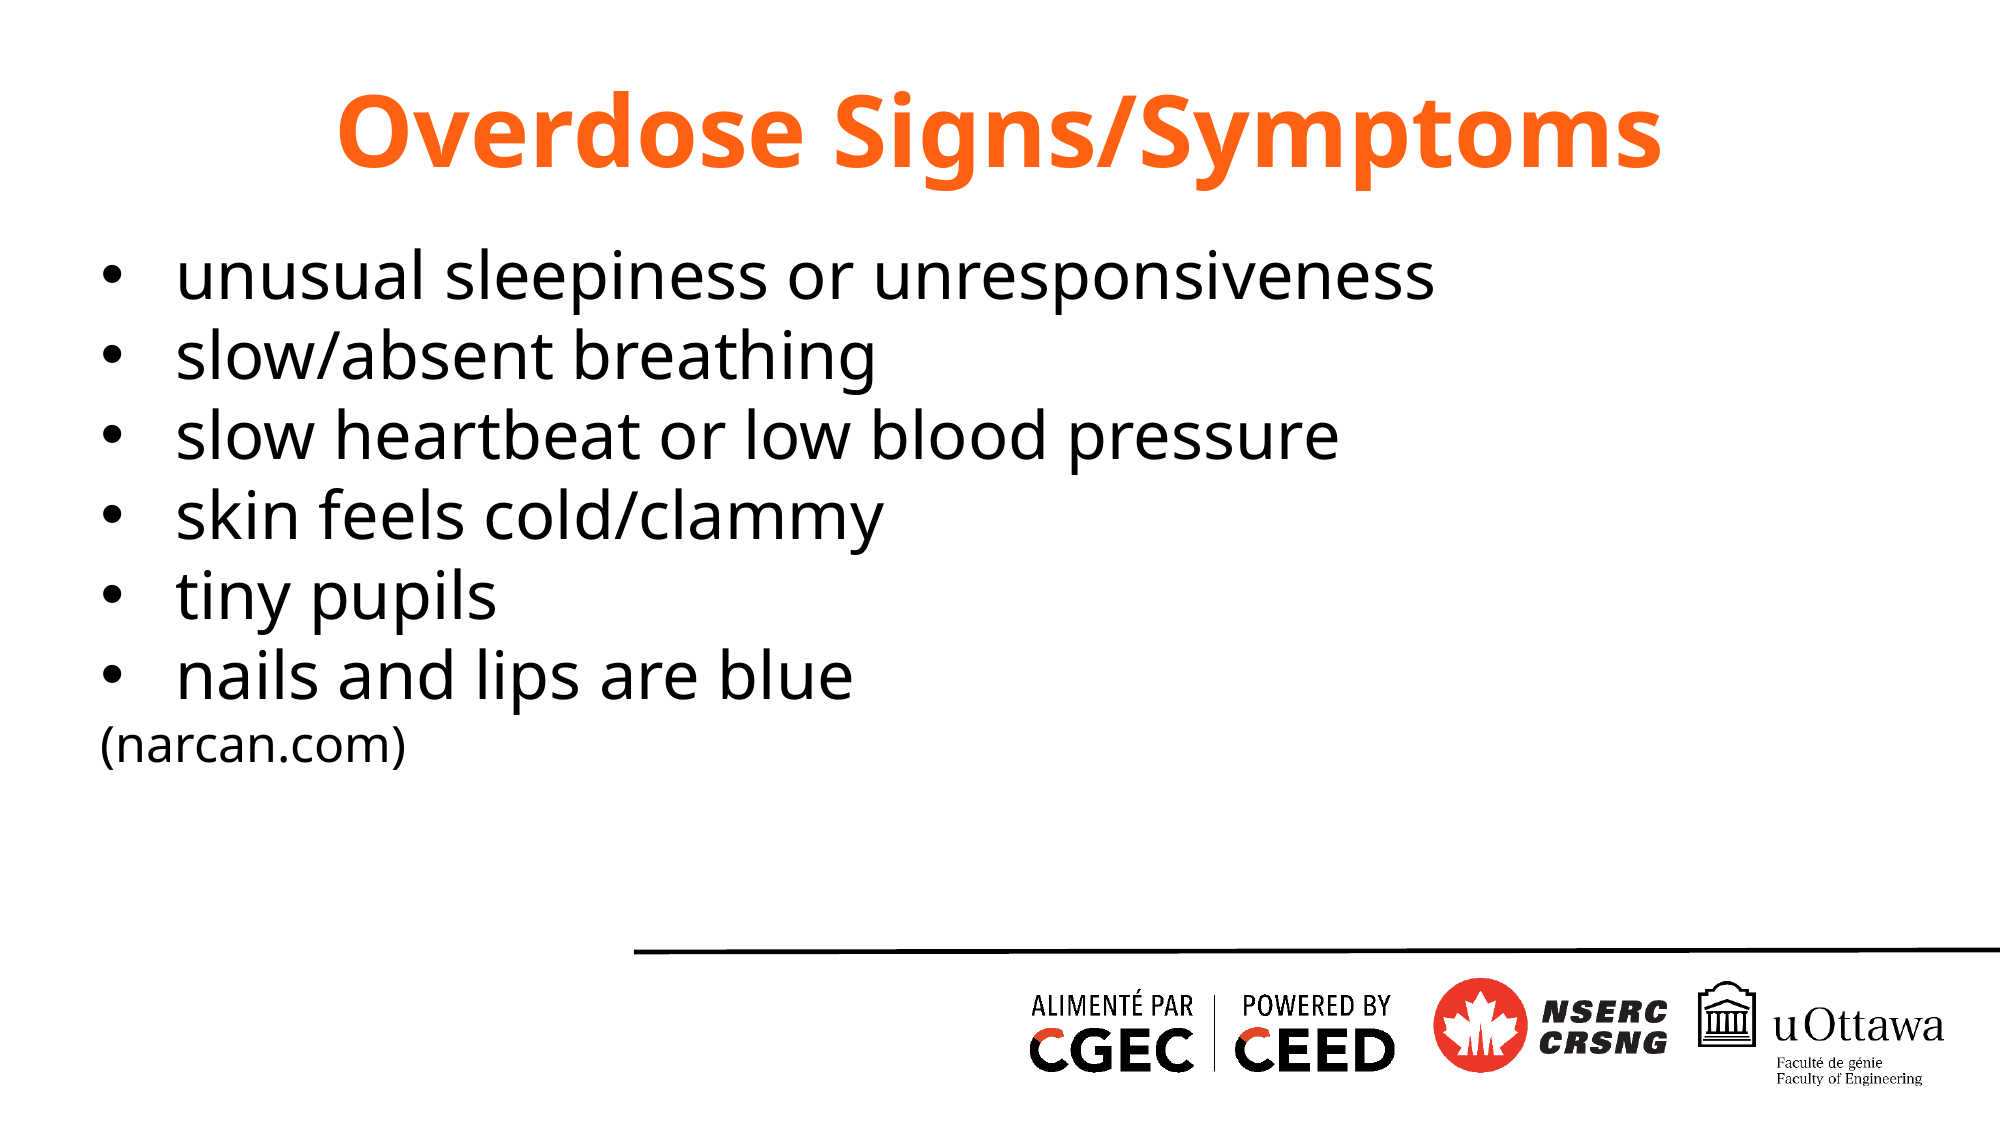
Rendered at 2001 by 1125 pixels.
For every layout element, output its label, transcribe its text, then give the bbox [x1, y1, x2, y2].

picture [1011, 967, 1684, 1098]
picture [1698, 981, 1944, 1086]
text_box unusual sleepiness or unresponsiveness slow/absent breathing slow heartbeat or low blood pressure skin feels cold/clammy tiny pupils nails and lips are blue (narcan.com) [85, 225, 2000, 781]
text_box Overdose Signs/Symptoms [0, 60, 2000, 195]
